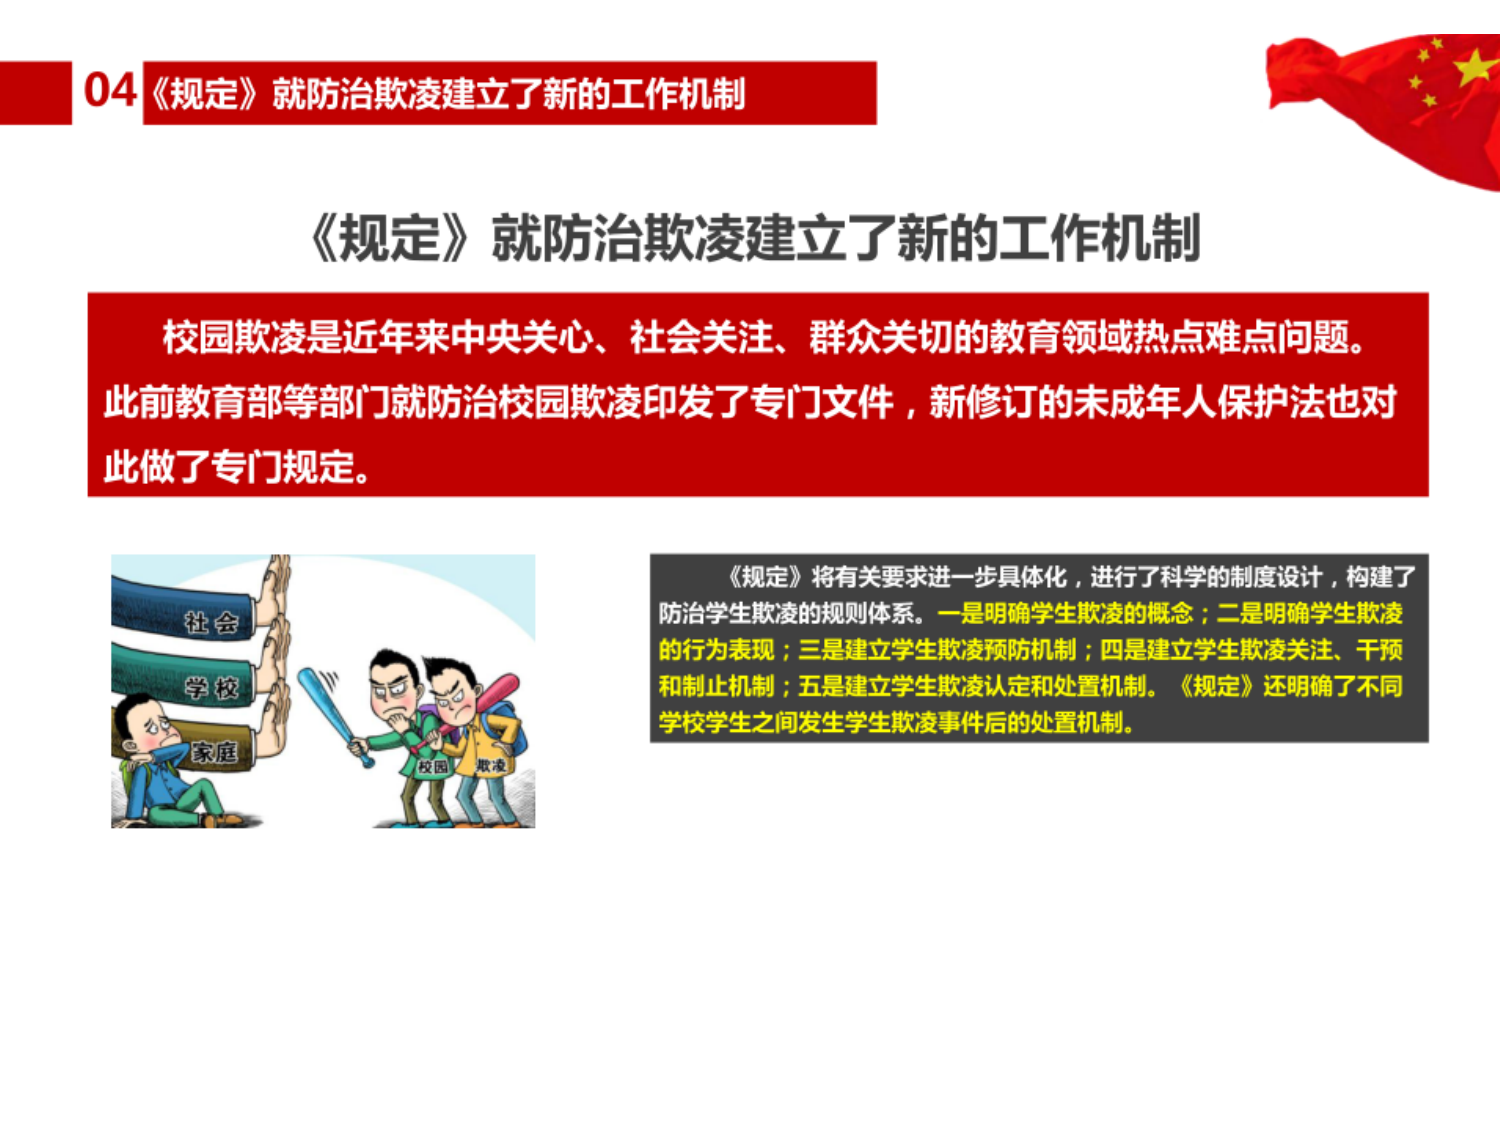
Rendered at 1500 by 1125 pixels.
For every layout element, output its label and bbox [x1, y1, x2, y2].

list [0, 34, 1500, 882]
